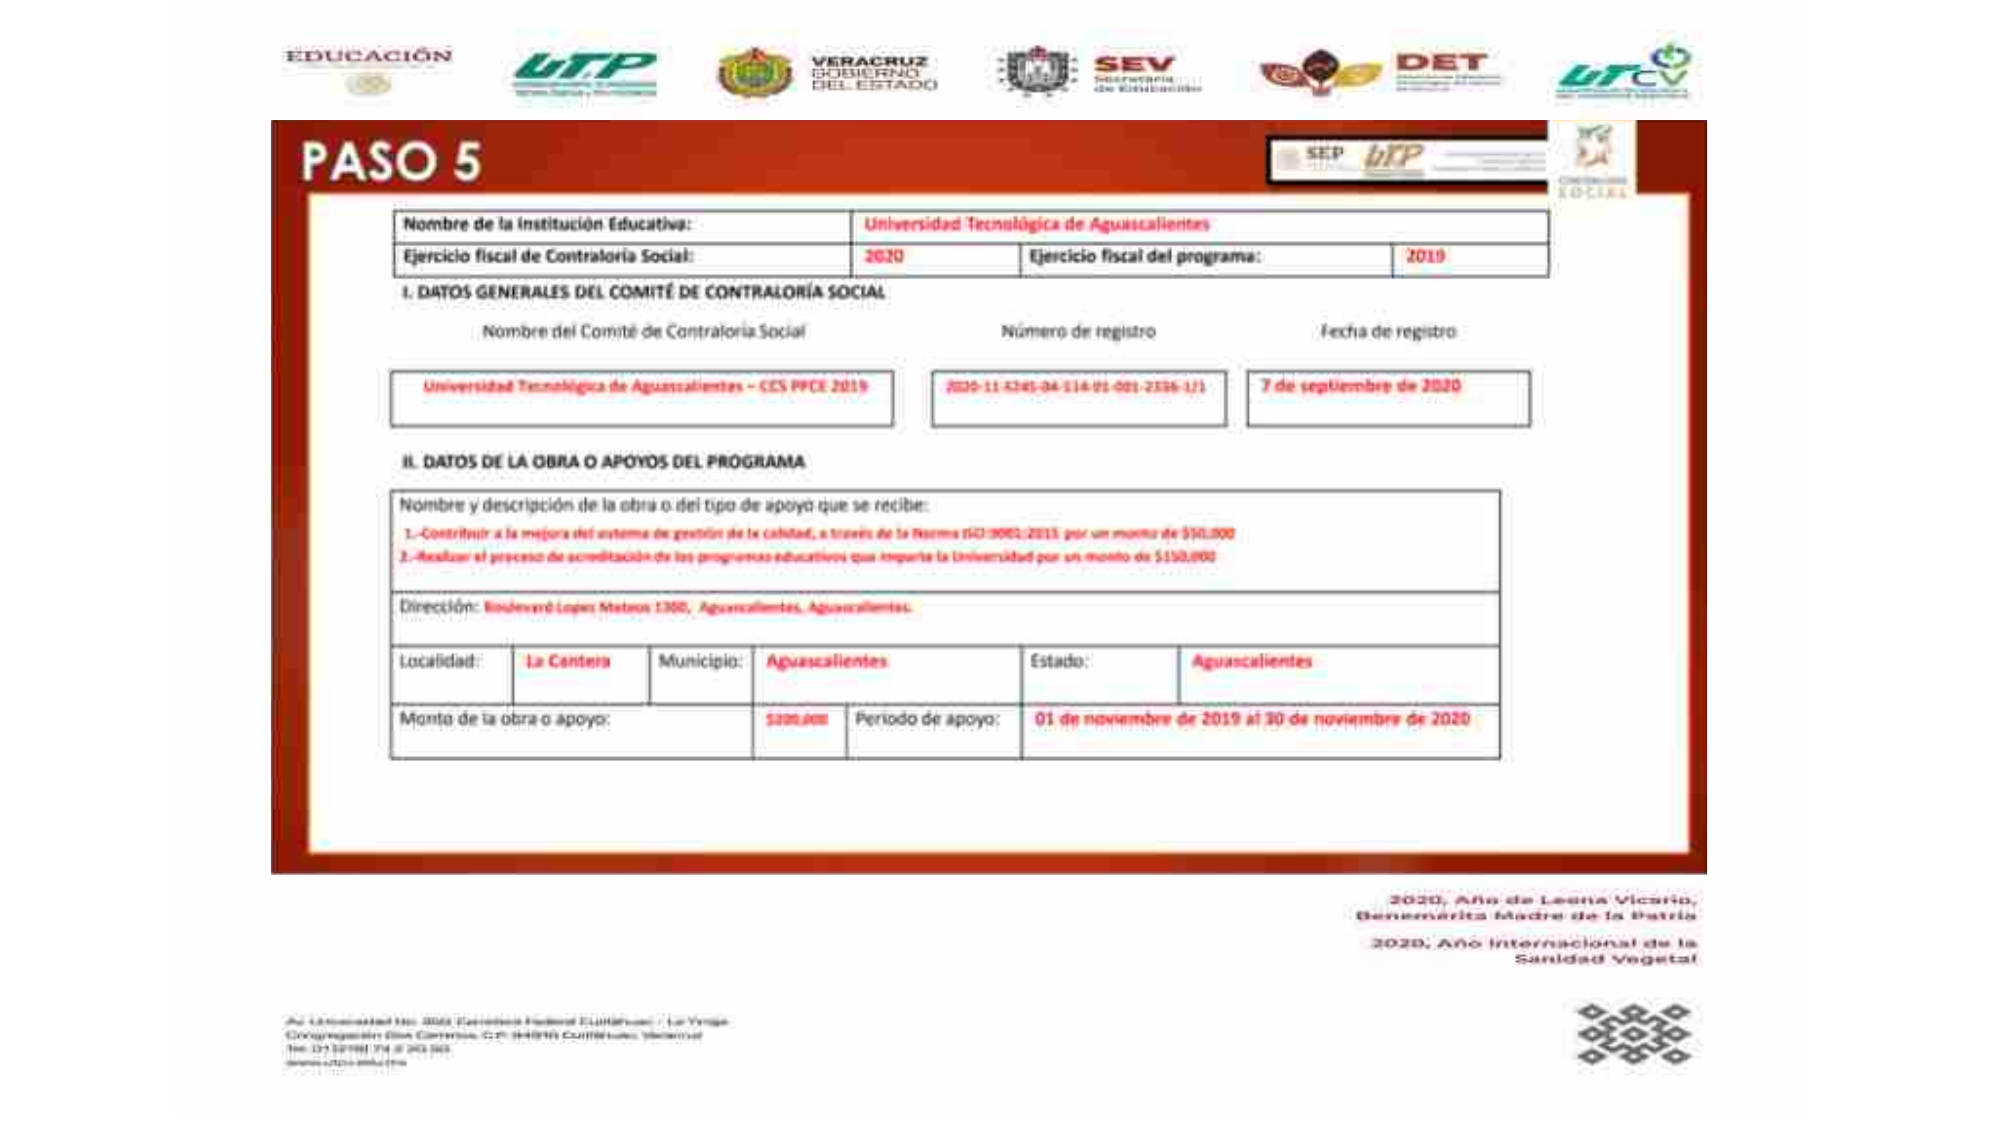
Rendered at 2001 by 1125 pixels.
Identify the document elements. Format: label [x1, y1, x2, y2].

picture [173, 0, 1805, 1117]
